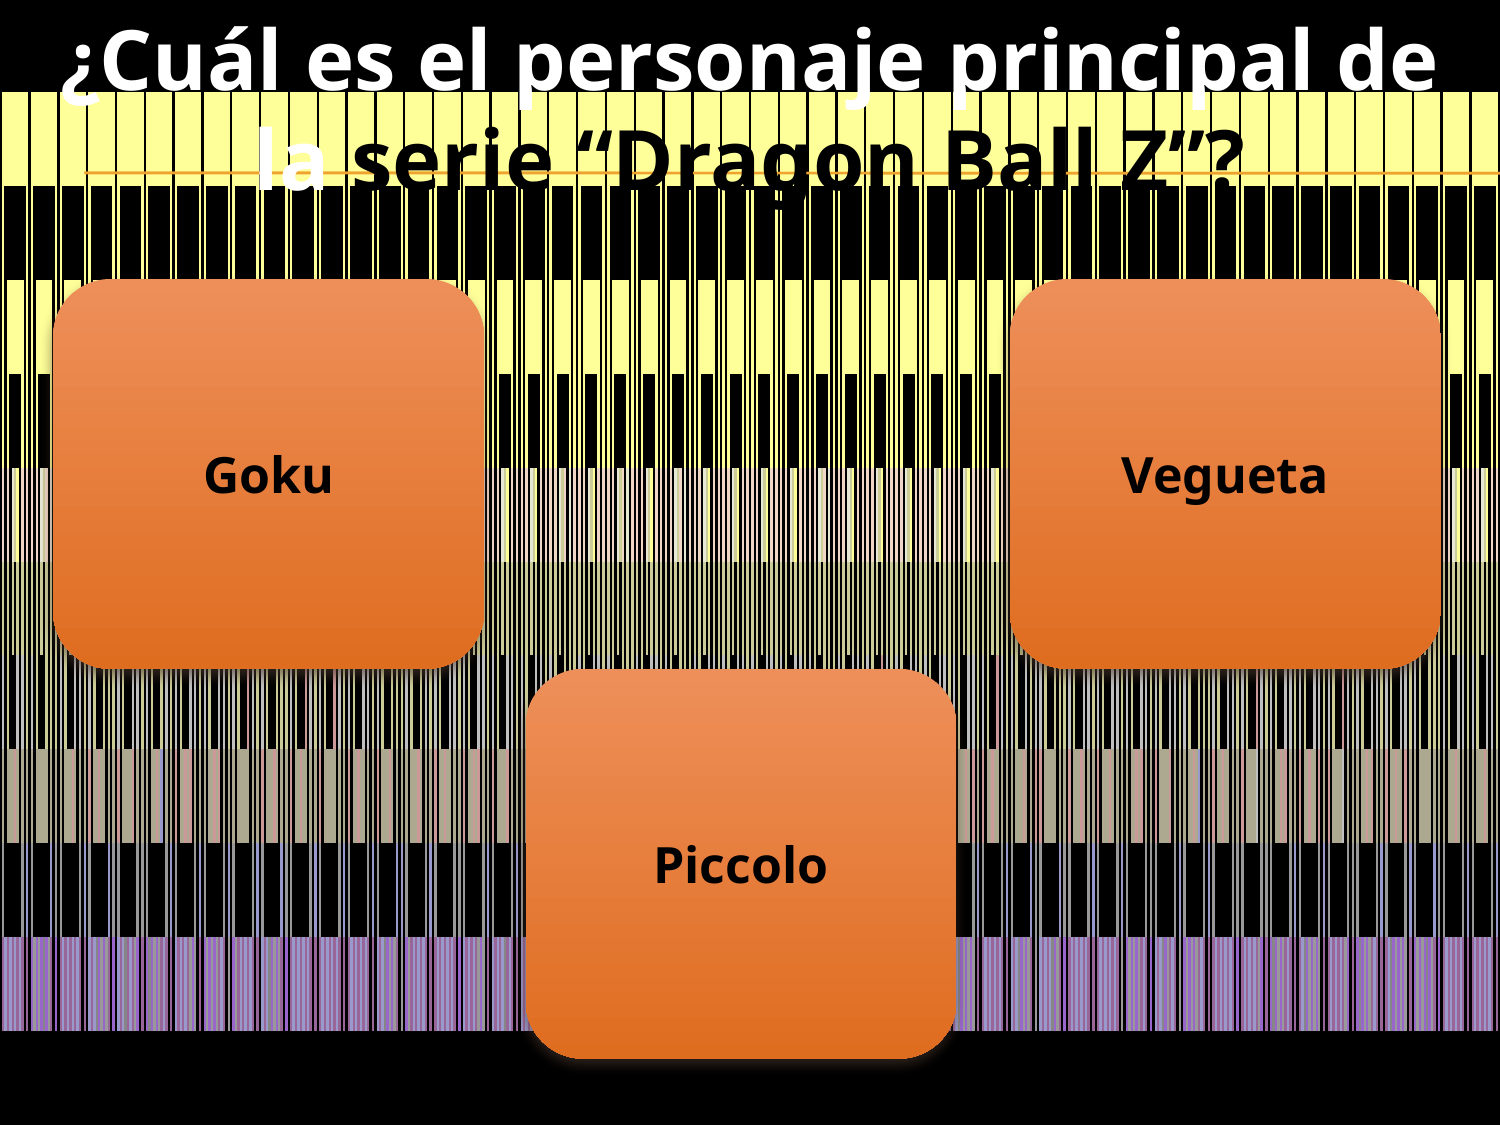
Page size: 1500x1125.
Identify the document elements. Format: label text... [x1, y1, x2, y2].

text_box Vegueta [1009, 278, 1441, 669]
text_box Piccolo [525, 668, 957, 1059]
picture [0, 215, 1500, 1125]
text_box ¿Cuál es el personaje principal de la serie “Dragon Ball Z”? [0, 0, 1500, 215]
text_box Goku [53, 278, 485, 669]
